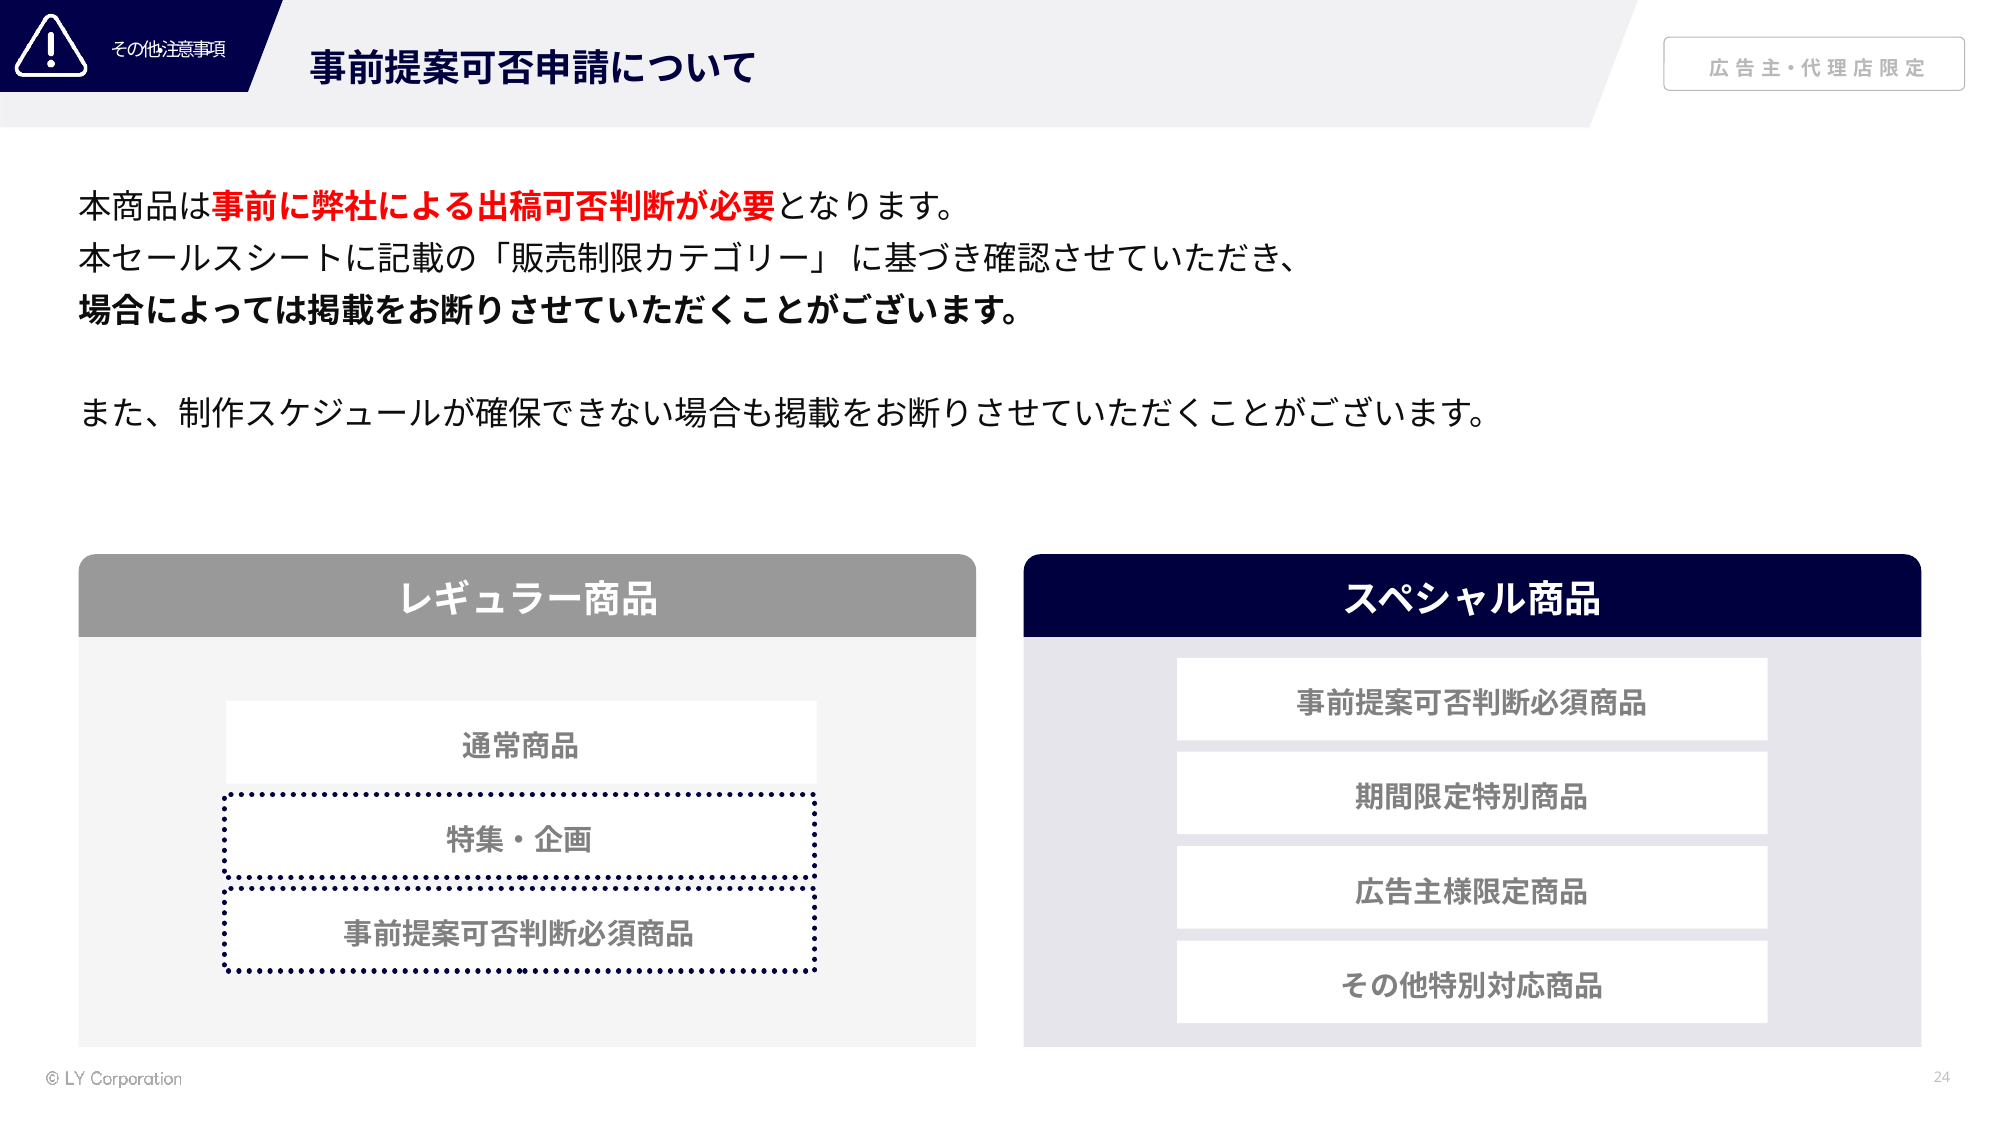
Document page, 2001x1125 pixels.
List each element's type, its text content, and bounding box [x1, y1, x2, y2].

list その他・注意事項 [97, 13, 240, 81]
text_box 事前提案可否判断必須商品 [224, 888, 815, 971]
text_box [78, 637, 977, 1047]
text_box 通常商品 [226, 700, 817, 784]
picture [46, 1071, 181, 1088]
text_box 本商品は事前に弊社による出稿可否判断が必要となります。 本セールスシートに記載の「販売制限カテゴリー」 に基づき確認させていただき、 場合によっては掲載をお断りさせていただくことがございます。 また、制作スケジュールが確保できない場合も掲載をお断りさせていただくことがございます。 [78, 173, 1928, 485]
text_box 広告主様限定商品 [1177, 846, 1768, 929]
text_box 特集・企画 [224, 794, 815, 878]
text_box 期間限定特別商品 [1177, 751, 1768, 835]
text_box レギュラー商品 [78, 554, 977, 637]
text_box スペシャル商品 [1023, 554, 1922, 637]
text_box [1023, 637, 1922, 1047]
picture [9, 5, 92, 87]
text_box その他特別対応商品 [1177, 940, 1768, 1024]
text_box 事前提案可否判断必須商品 [1177, 657, 1768, 741]
list 事前提案可否申請について [309, 41, 1645, 97]
